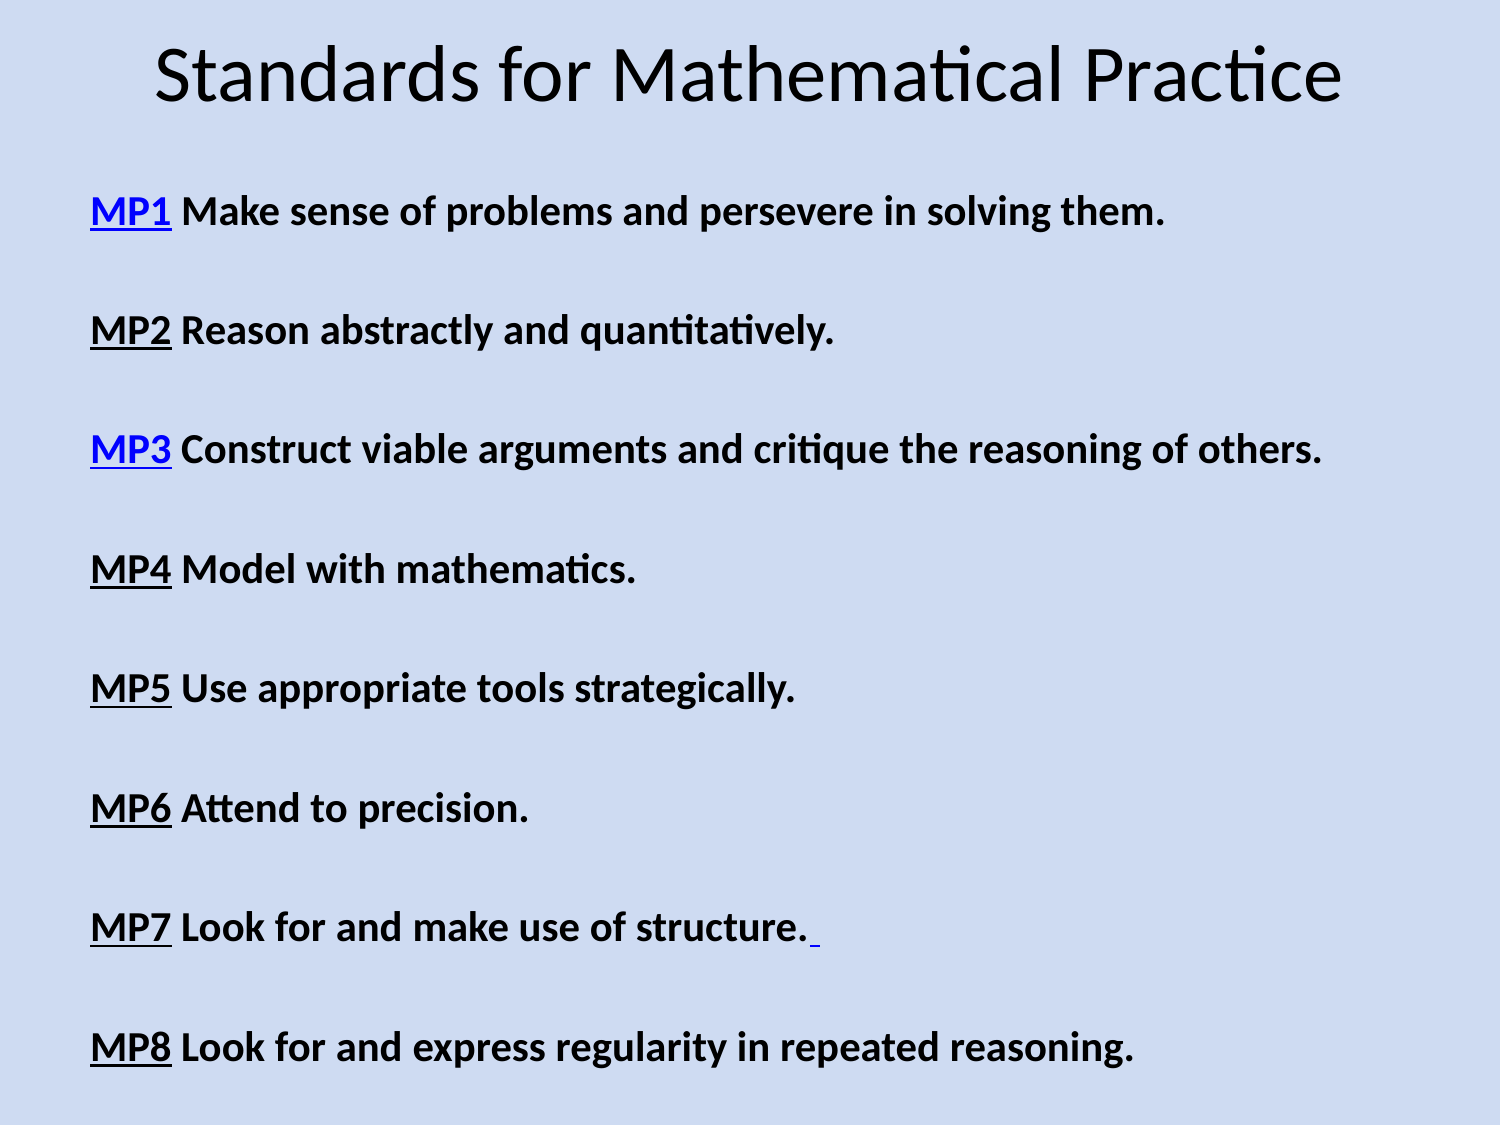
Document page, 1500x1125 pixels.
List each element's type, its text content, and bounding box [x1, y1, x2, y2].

title Standards for Mathematical Practice [75, 0, 1425, 163]
list MP1 Make sense of problems and persevere in solving them. MP2 Reason abstractly and quantitatively. MP3 Construct viable arguments and critique the reasoning of others. MP4 Model with mathematics. MP5 Use appropriate tools strategically. MP6 Attend to precision. MP7 Look for and make use of structure. MP8 Look for and express regularity in repeated reasoning. [75, 174, 1463, 1088]
